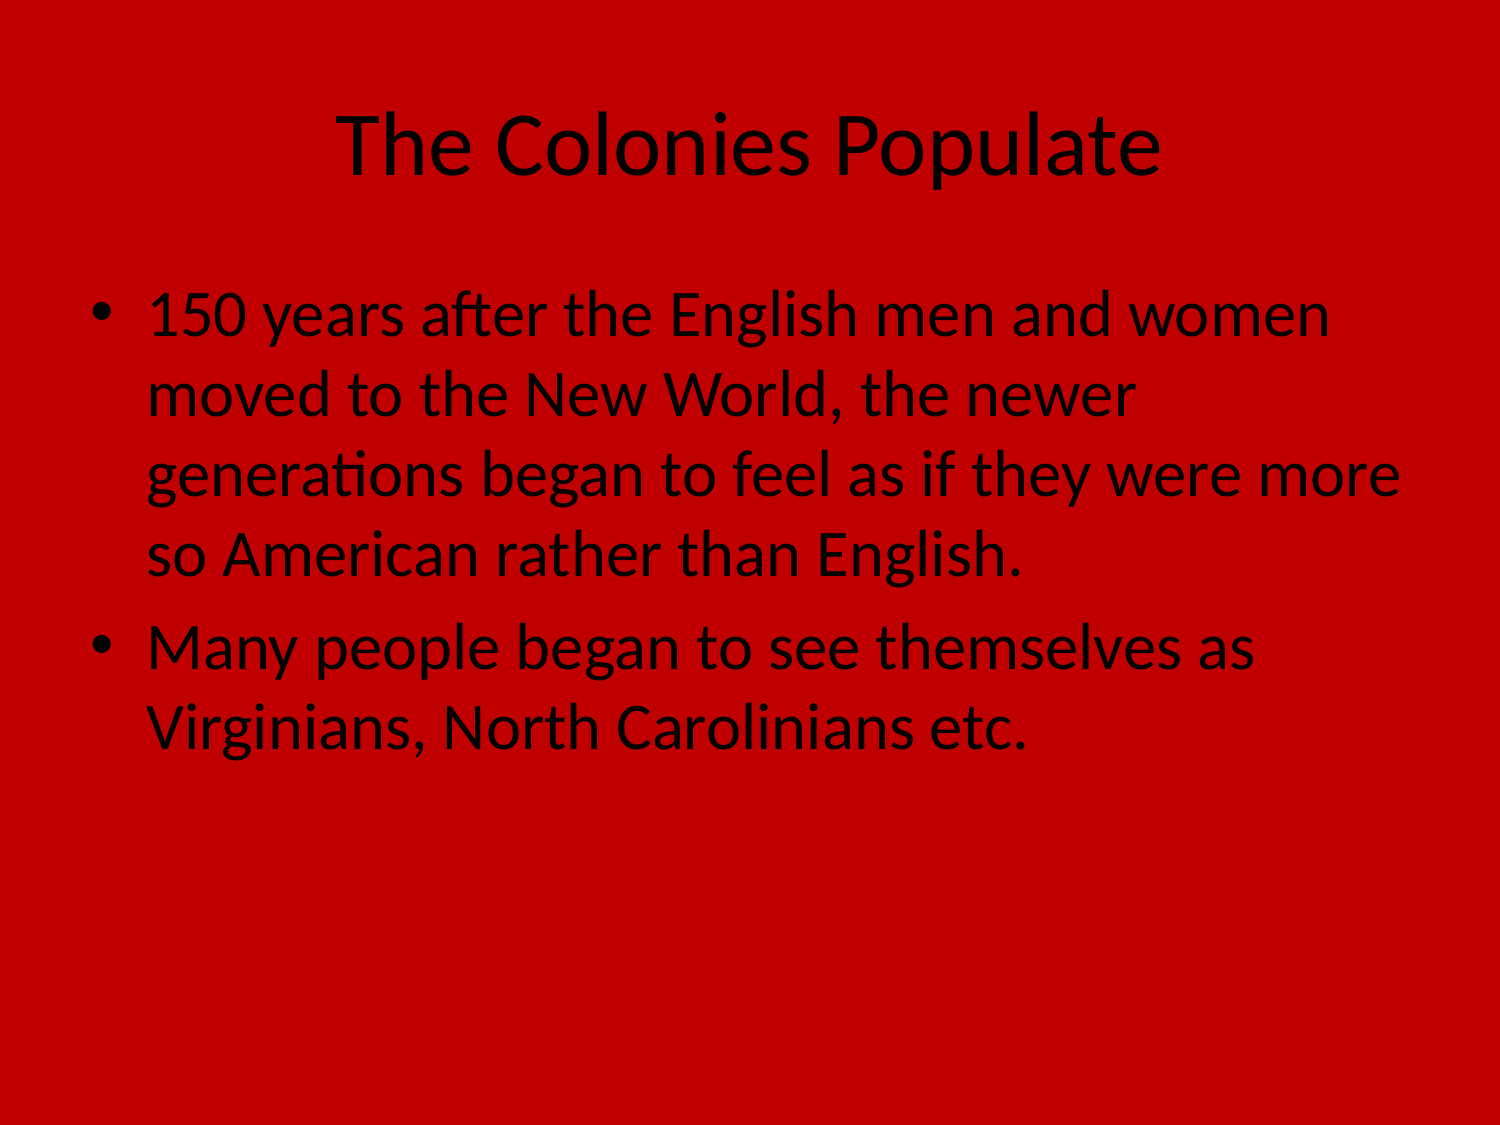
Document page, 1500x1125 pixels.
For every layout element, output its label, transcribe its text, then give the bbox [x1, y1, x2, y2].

list 150 years after the English men and women moved to the New World, the newer generations began to feel as if they were more so American rather than English. Many people began to see themselves as Virginians, North Carolinians etc. [75, 262, 1425, 1005]
title The Colonies Populate [75, 45, 1425, 233]
